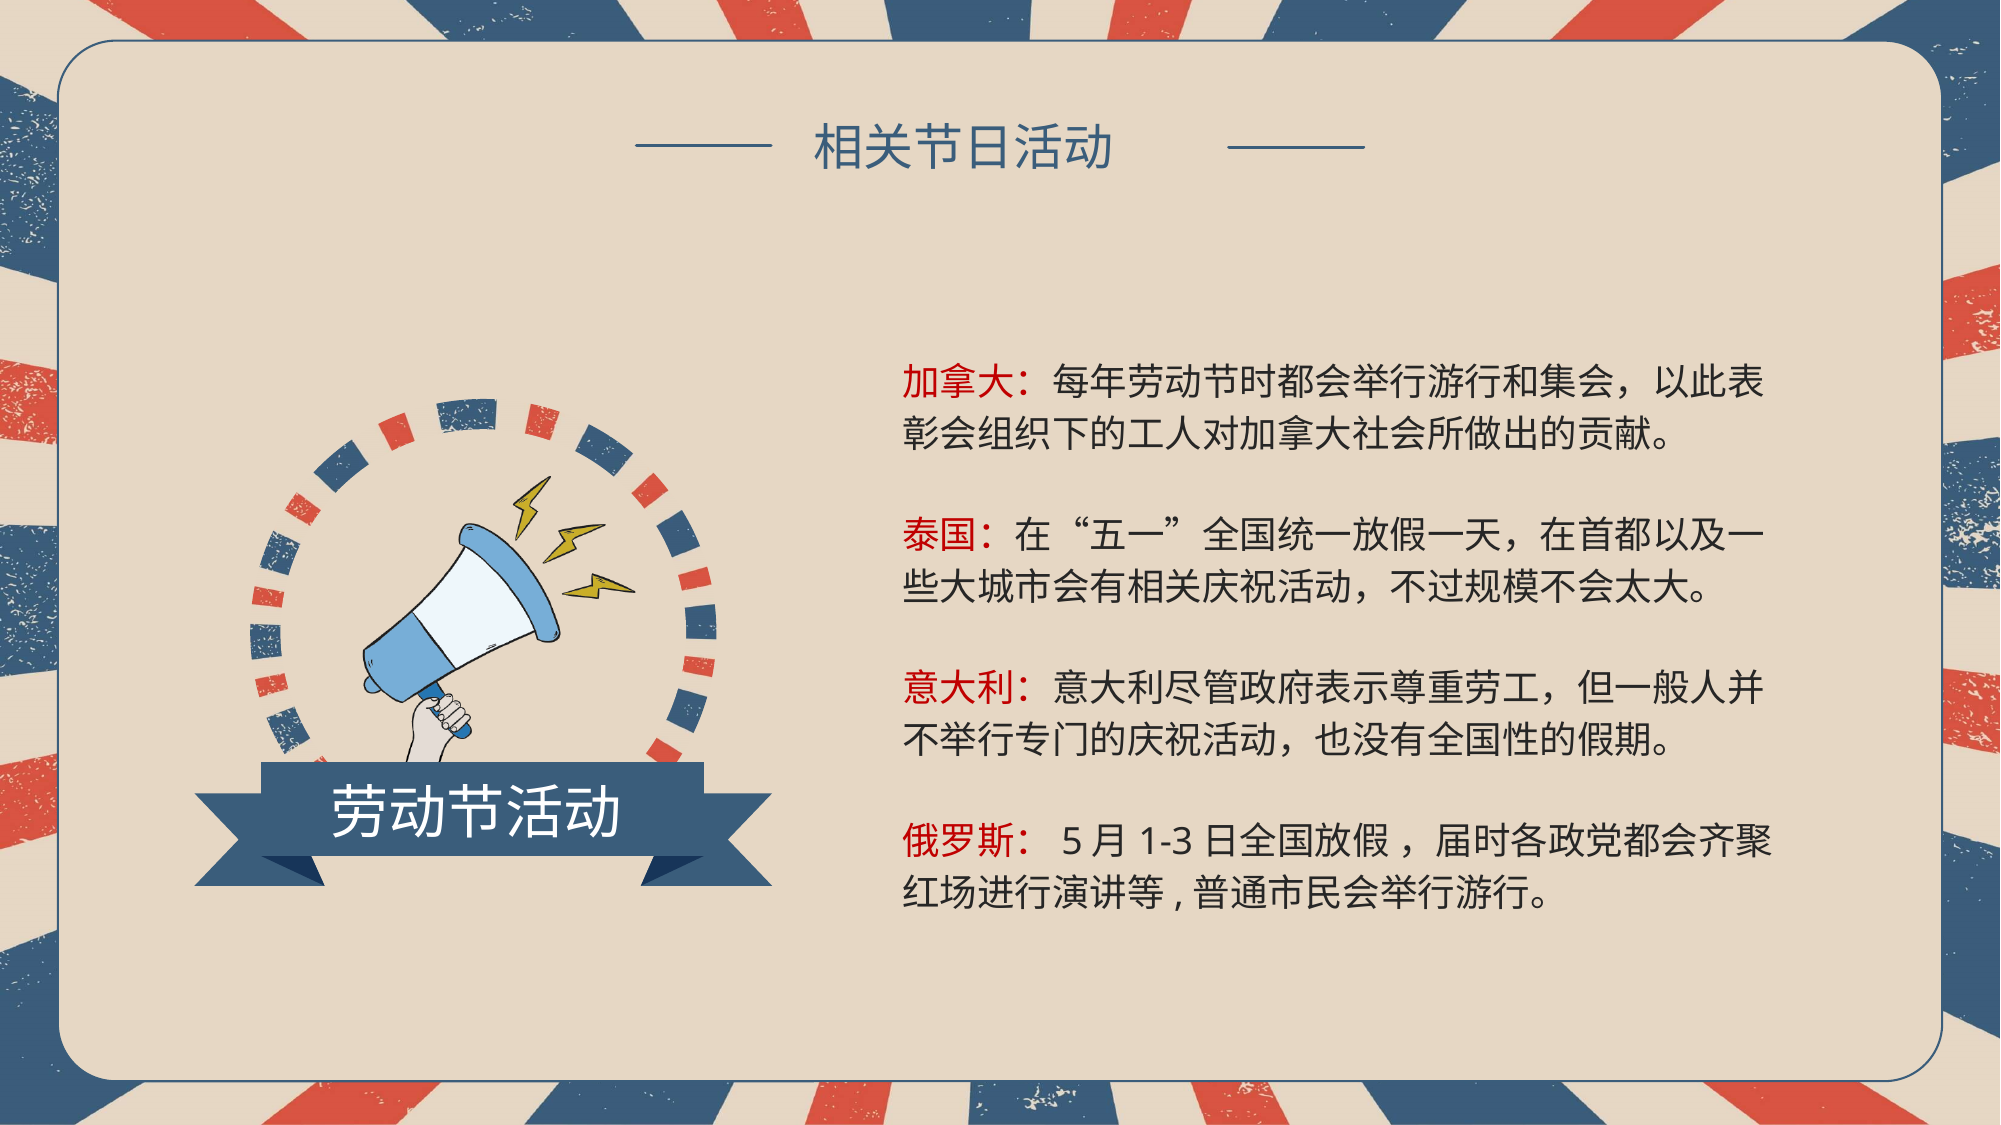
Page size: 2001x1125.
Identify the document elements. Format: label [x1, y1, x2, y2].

text_box [0, 0, 2000, 1125]
text_box [194, 398, 773, 886]
text_box [636, 108, 1364, 185]
